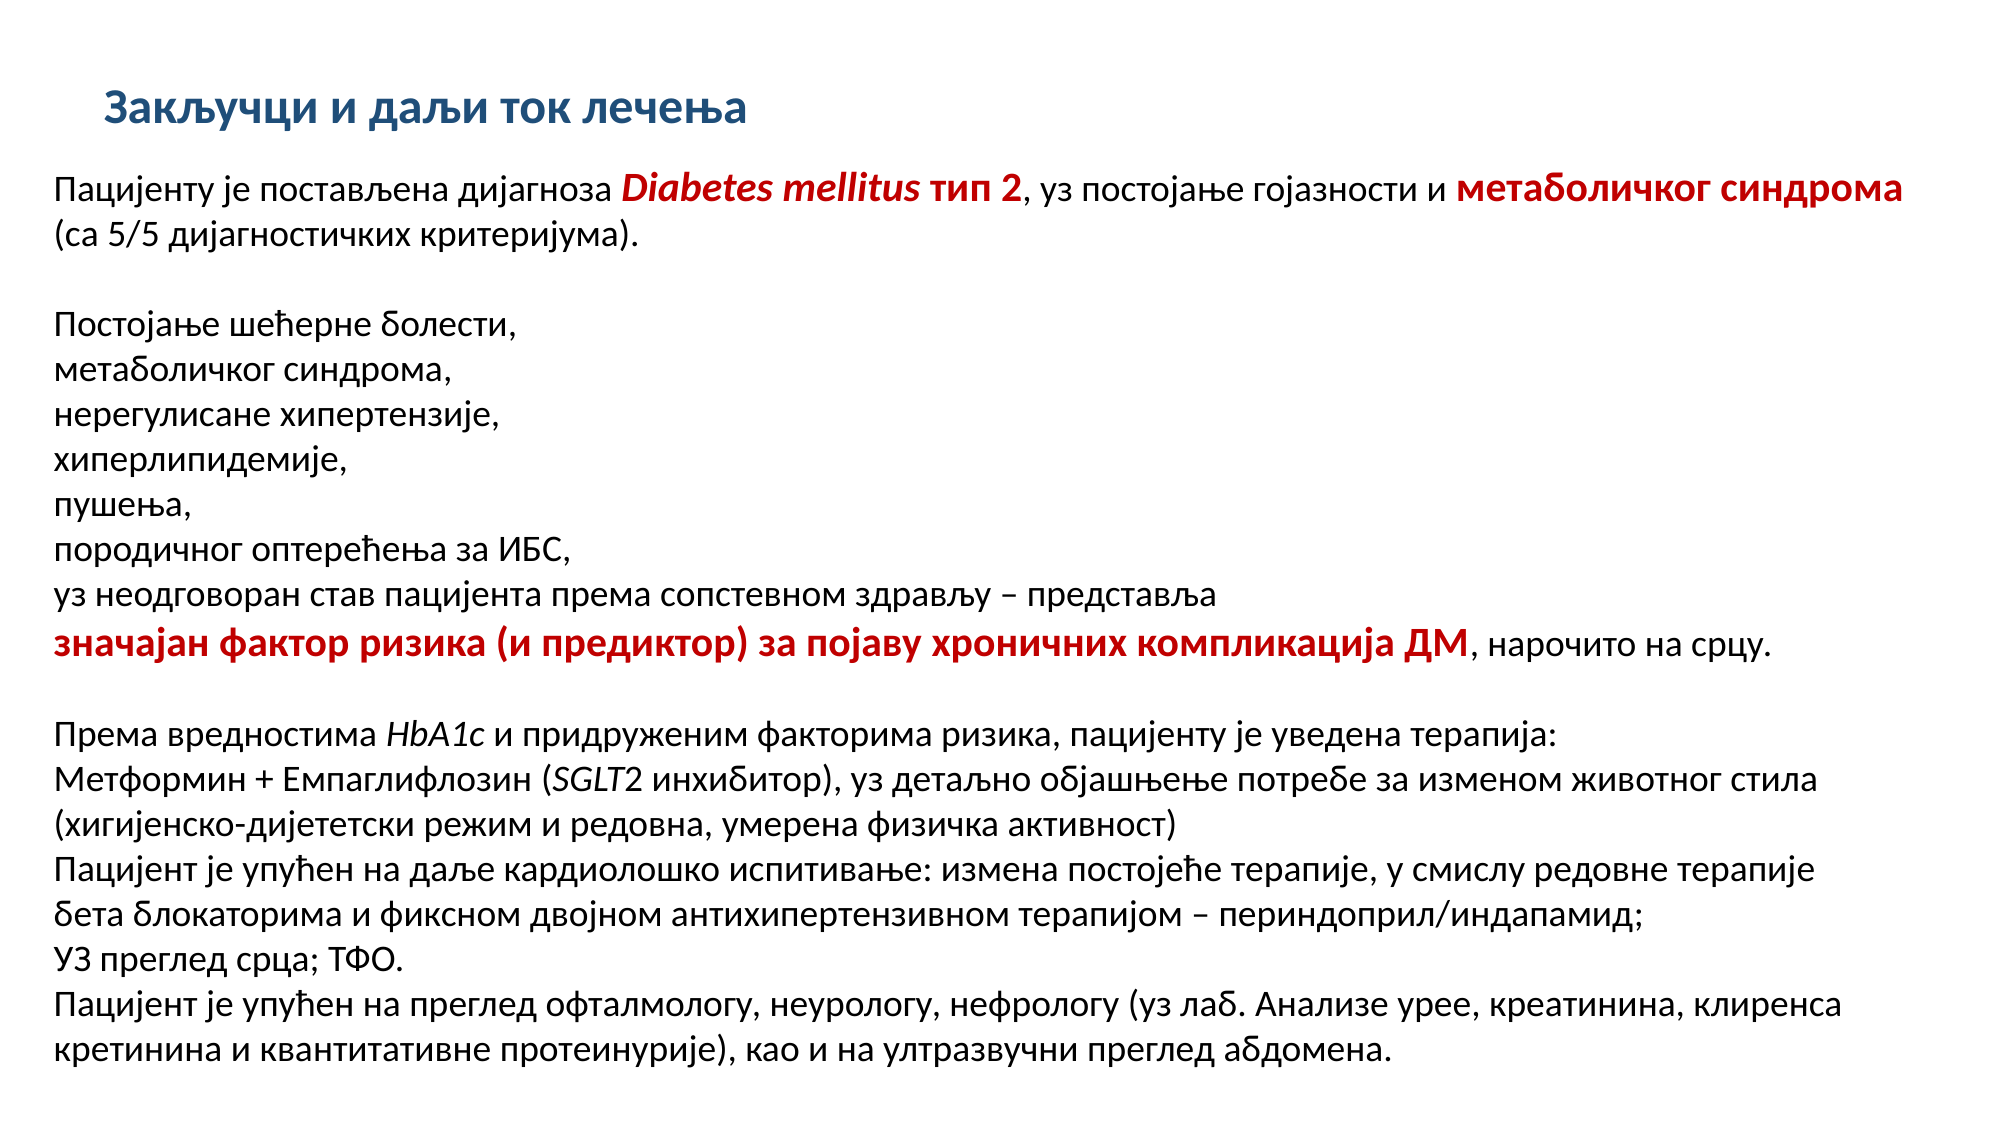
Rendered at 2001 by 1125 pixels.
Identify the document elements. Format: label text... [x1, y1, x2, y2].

text_box Закључци и даљи ток лечења [89, 66, 771, 142]
text_box Пацијенту је постављена дијагноза Diabetes mellitus тип 2, уз постојање гојазности и метаболичког синдрома (са 5/5 дијагностичких критеријума). Постојање шећерне болести, метаболичког синдрома, нерегулисане хипертензије, хиперлипидемије, пушења, породичног оптерећења за ИБС, уз неодговоран став пацијента према сопстевном здрављу – представља значајан фактор ризика (и предиктор) за појаву хроничних компликација ДМ, нарочито на срцу. Према вредностима HbA1c и придруженим факторима ризика, пацијенту је уведена терапија: Метформин + Емпаглифлозин (SGLT2 инхибитор), уз детаљно објашњење потребе за изменом животног стила (хигијенско-дијететски режим и редовна, умерена физичка активност) Пацијент је упућен на даље кардиолошко испитивање: измена постојеће терапије, у смислу редовне терапије бета блокаторима и фиксном двојном антихипертензивном терапијом – периндоприл/индапамид; УЗ преглед срца; ТФО. Пацијент је упућен на преглед офталмологу, неурологу, нефрологу (уз лаб. Анализе урее, креатинина, клиренса кретинина и квантитативне протеинурије), као и на ултразвучни преглед абдомена. [39, 152, 1987, 1077]
